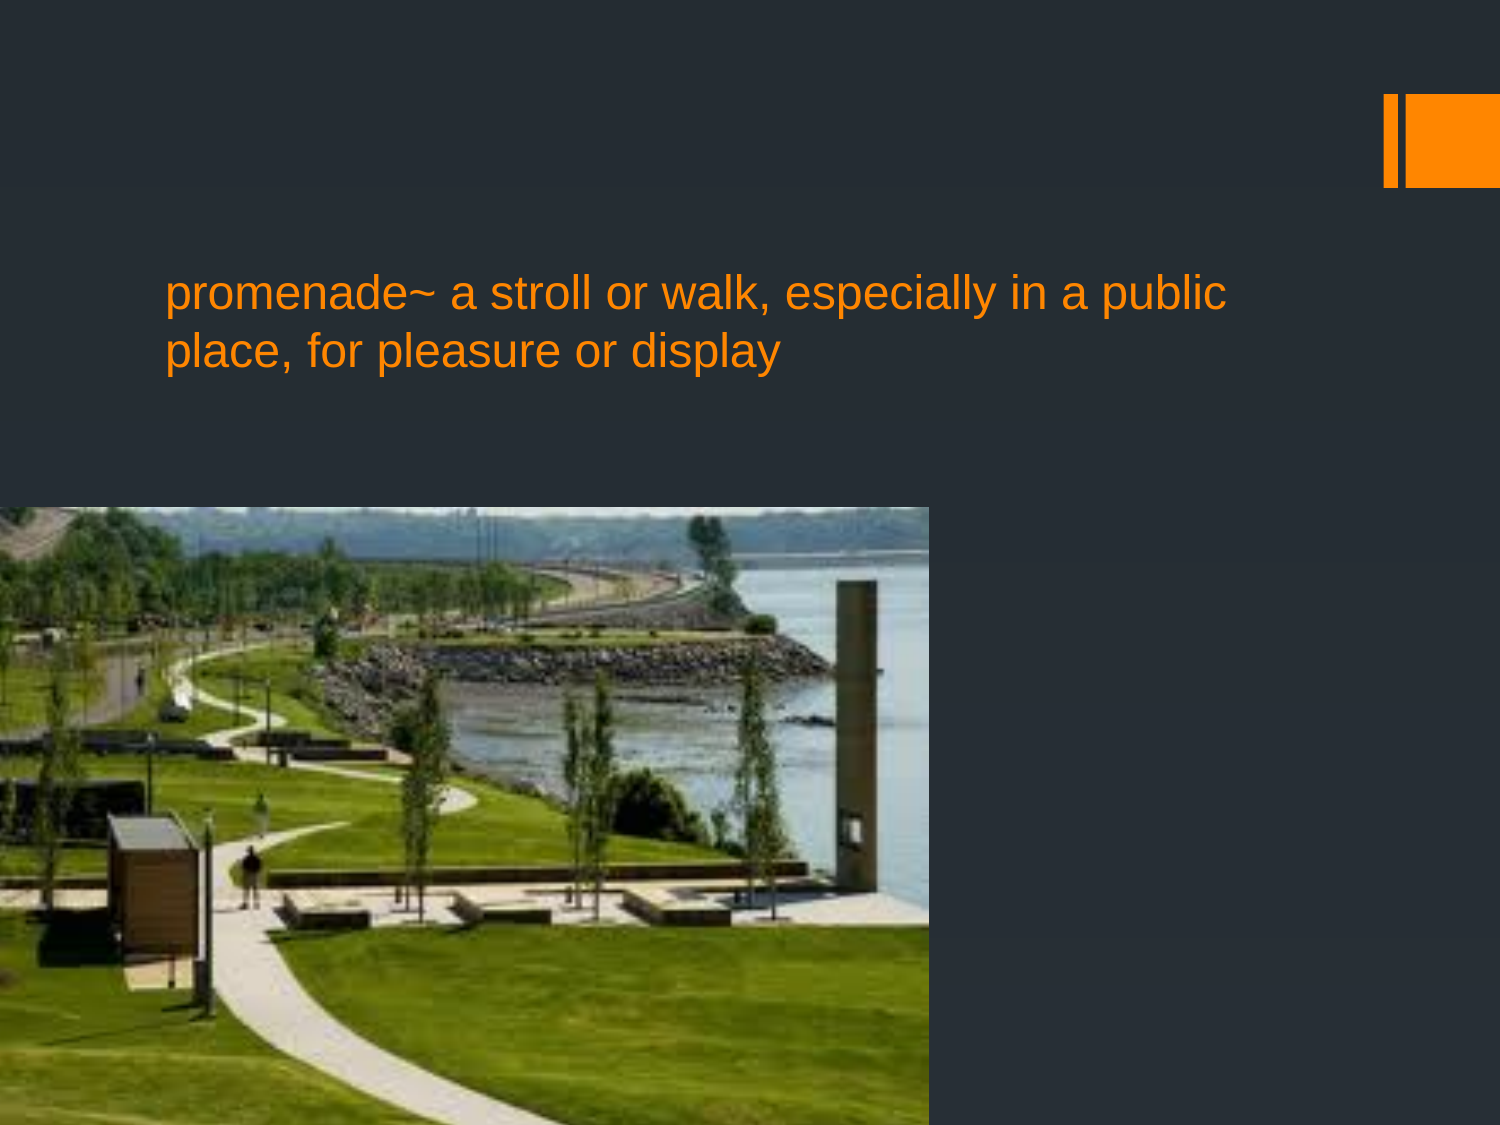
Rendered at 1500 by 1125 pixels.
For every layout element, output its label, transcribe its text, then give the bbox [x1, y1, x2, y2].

title promenade~ a stroll or walk, especially in a public place, for pleasure or display [150, 253, 1350, 443]
picture [0, 507, 929, 1125]
